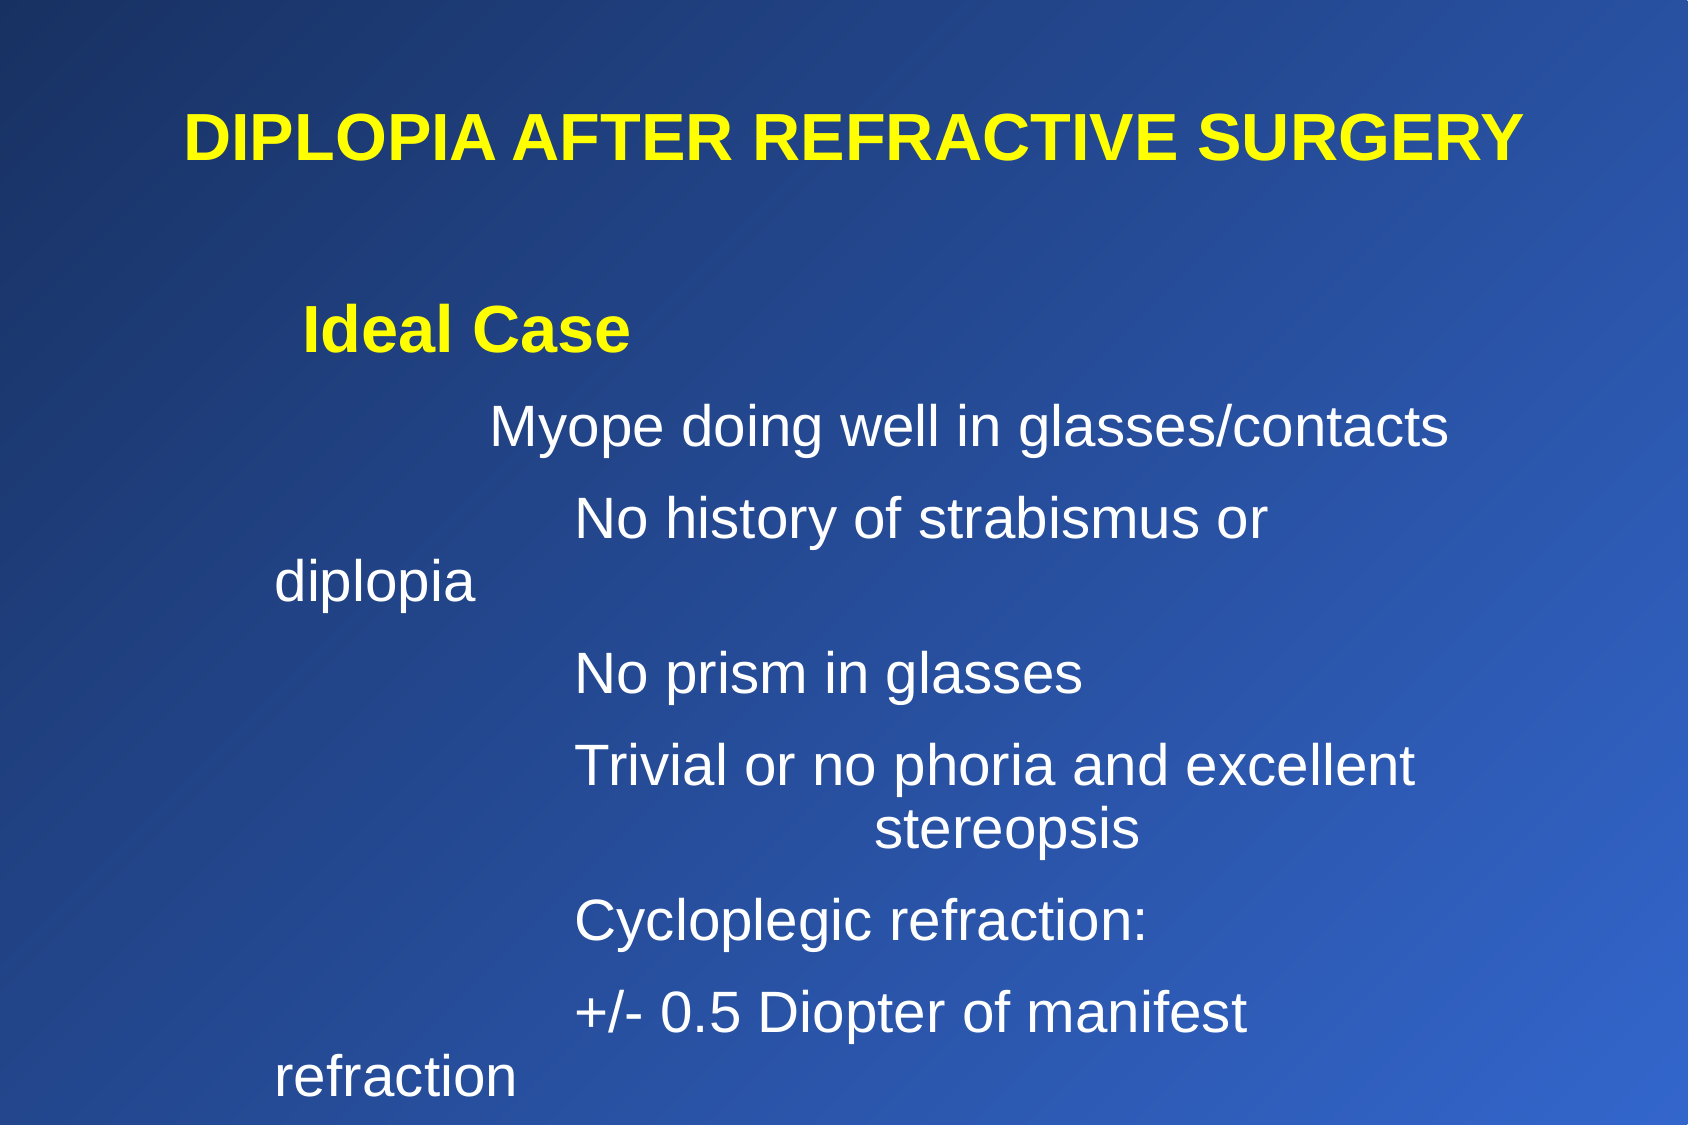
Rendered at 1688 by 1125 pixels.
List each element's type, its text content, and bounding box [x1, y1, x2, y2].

list Ideal Case Myope doing well in glasses/contacts No history of strabismus or diplopia No prism in glasses Trivial or no phoria and excellent stereopsis Cycloplegic refraction: +/- 0.5 Diopter of manifest refraction [137, 287, 1475, 1100]
title DIPLOPIA AFTER REFRACTIVE SURGERY [137, 75, 1572, 263]
